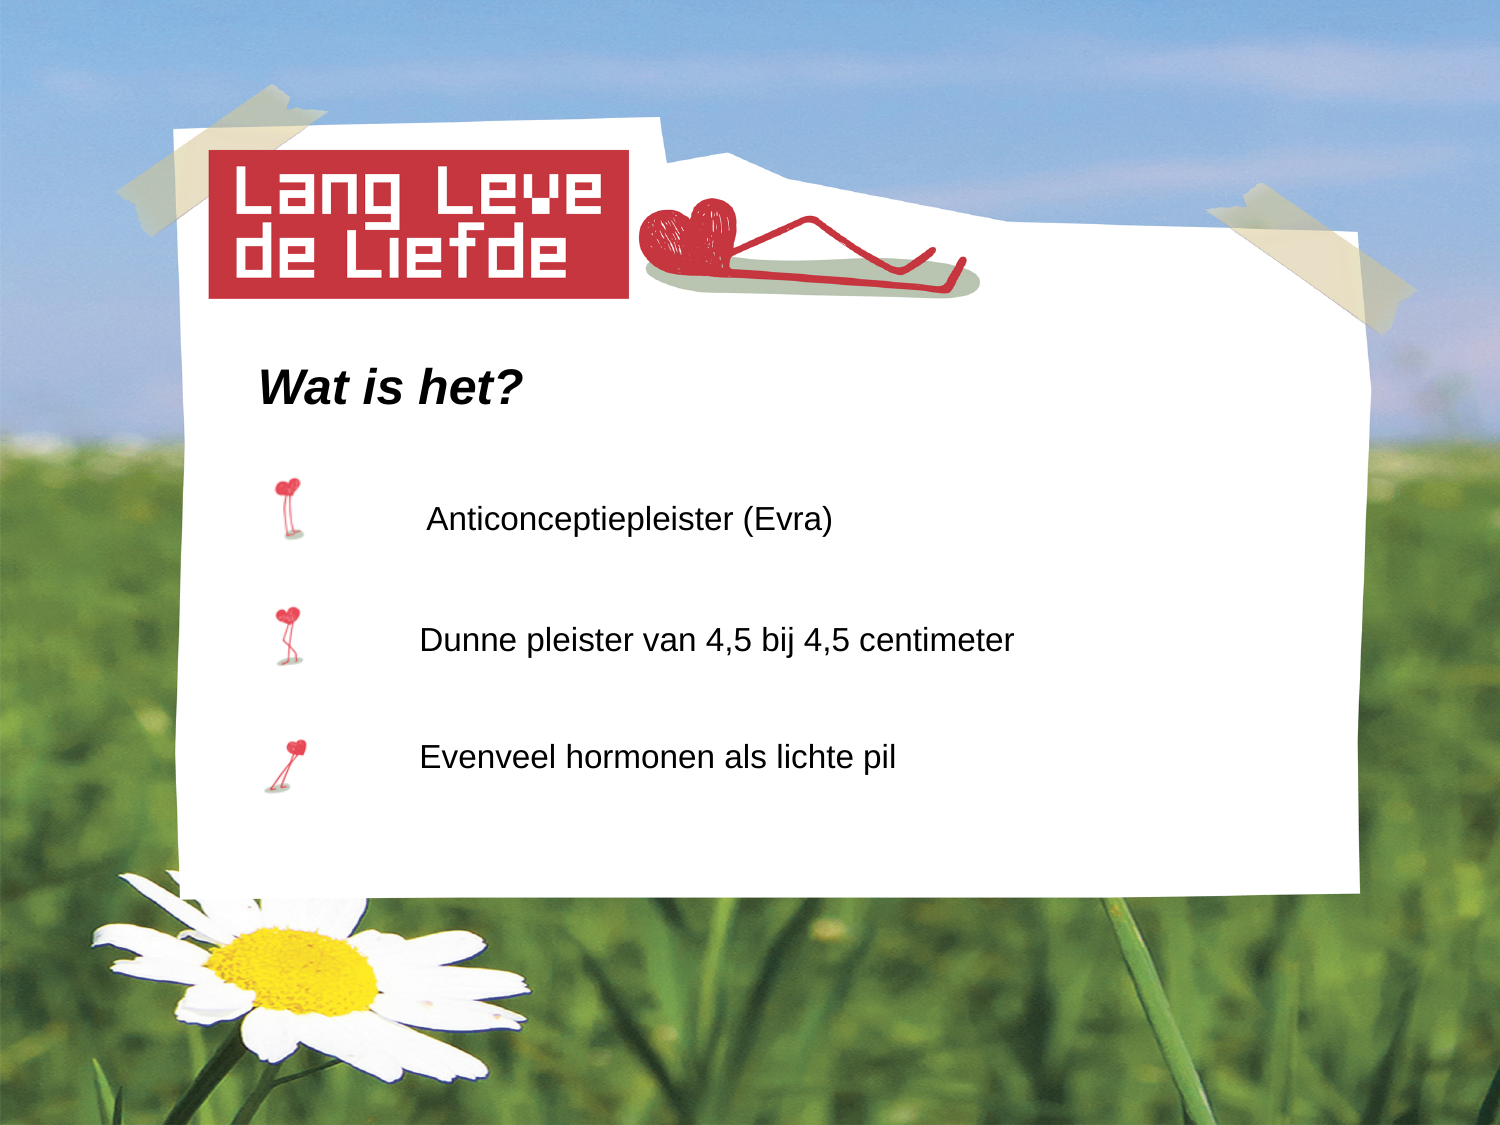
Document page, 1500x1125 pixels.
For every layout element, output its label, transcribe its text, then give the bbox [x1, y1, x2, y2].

picture [0, 0, 1500, 1125]
list Wat is het? Anticonceptiepleister (Evra) Dunne pleister van 4,5 bij 4,5 centimeter Evenveel hormonen als lichte pil [242, 347, 1312, 889]
